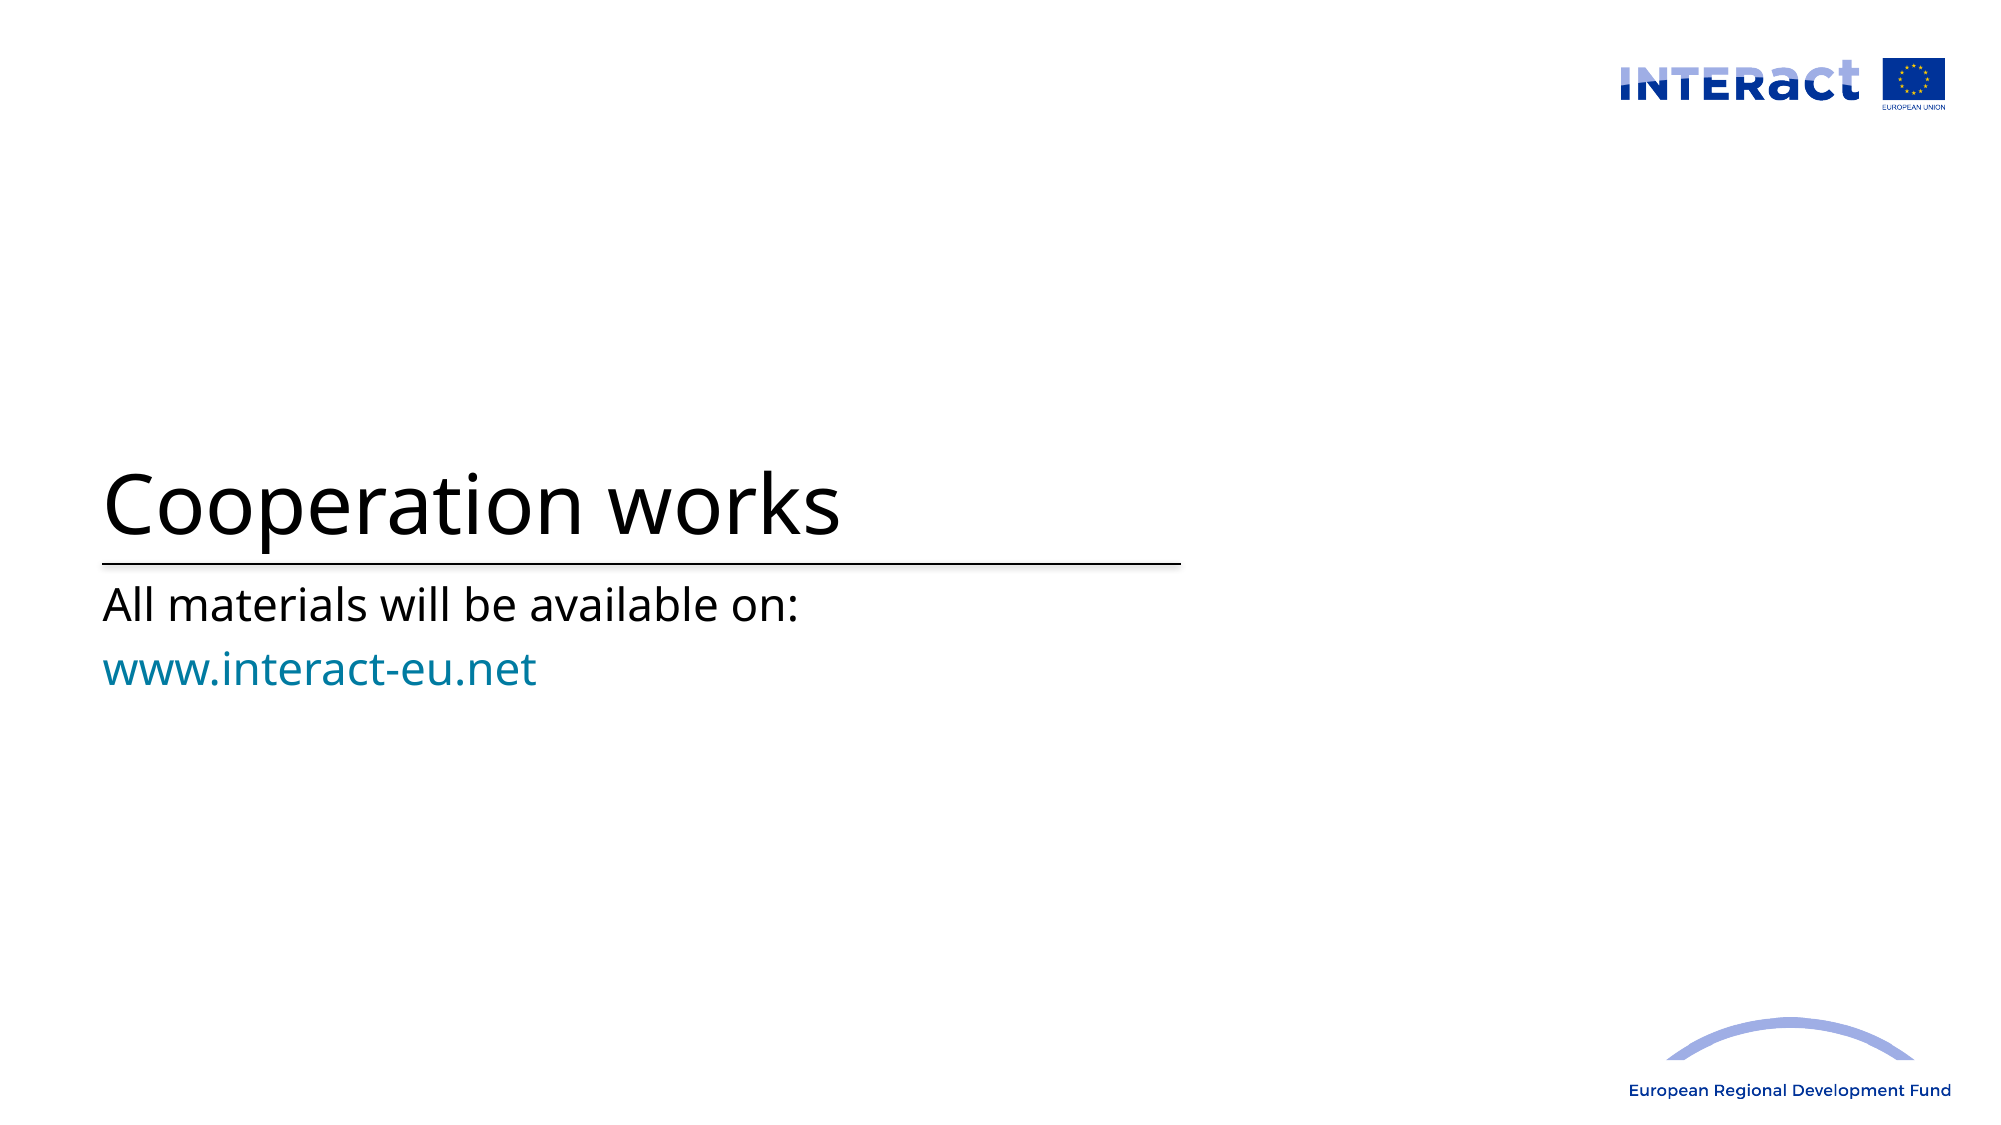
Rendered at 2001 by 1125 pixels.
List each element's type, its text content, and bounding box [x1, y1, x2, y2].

list www.interact-eu.net [102, 639, 1182, 703]
picture [1621, 58, 1945, 110]
picture [1628, 1017, 1952, 1099]
title Cooperation works [102, 450, 1182, 552]
subtitle All materials will be available on: [102, 575, 1182, 631]
